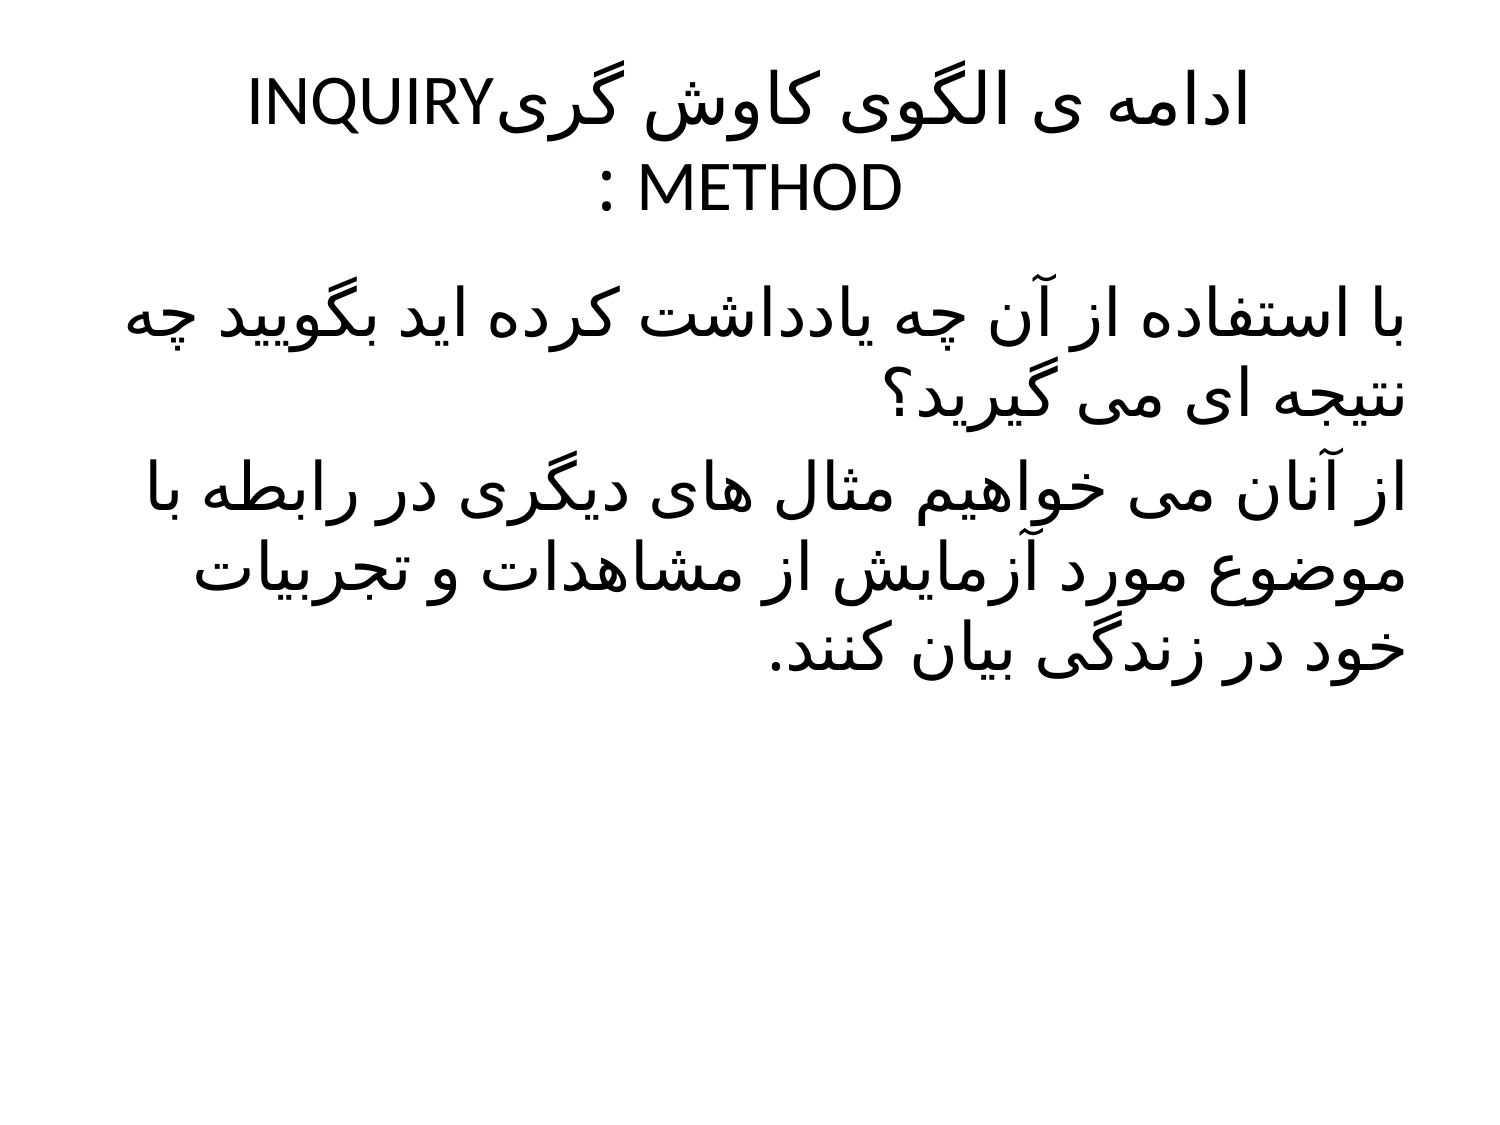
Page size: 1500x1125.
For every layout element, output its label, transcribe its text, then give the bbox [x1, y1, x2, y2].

list با استفاده از آن چه یادداشت کرده اید بگویید چه نتیجه ای می گیرید؟ از آنان می خواهیم مثال های دیگری در رابطه با موضوع مورد آزمایش از مشاهدات و تجربیات خود در زندگی بیان کنند. [75, 262, 1425, 1005]
title ادامه ی الگوی کاوش گریINQUIRY METHOD : [75, 45, 1425, 233]
